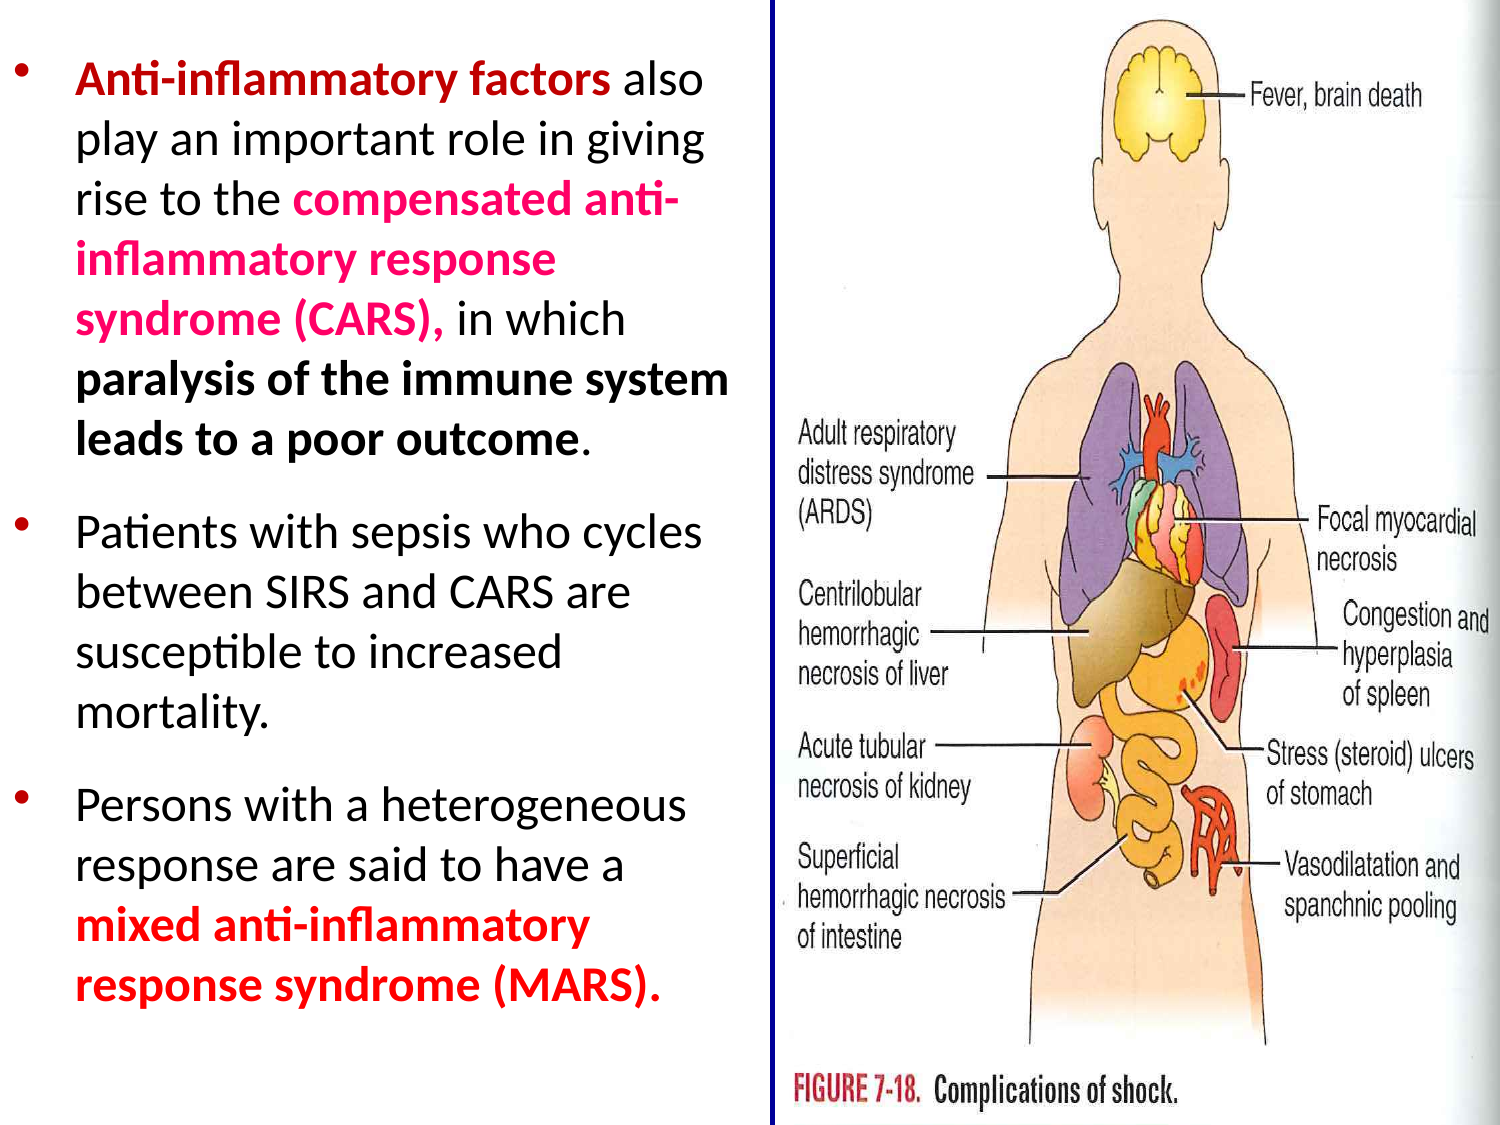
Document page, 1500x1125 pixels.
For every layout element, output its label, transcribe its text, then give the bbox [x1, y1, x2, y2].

picture [774, 0, 1500, 1125]
text_box Anti-inflammatory factors also play an important role in giving rise to the compensated anti-inflammatory response syndrome (CARS), in which paralysis of the immune system leads to a poor outcome. Patients with sepsis who cycles between SIRS and CARS are susceptible to increased mortality. Persons with a heterogeneous response are said to have a mixed anti-inflammatory response syndrome (MARS). [0, 37, 748, 1125]
